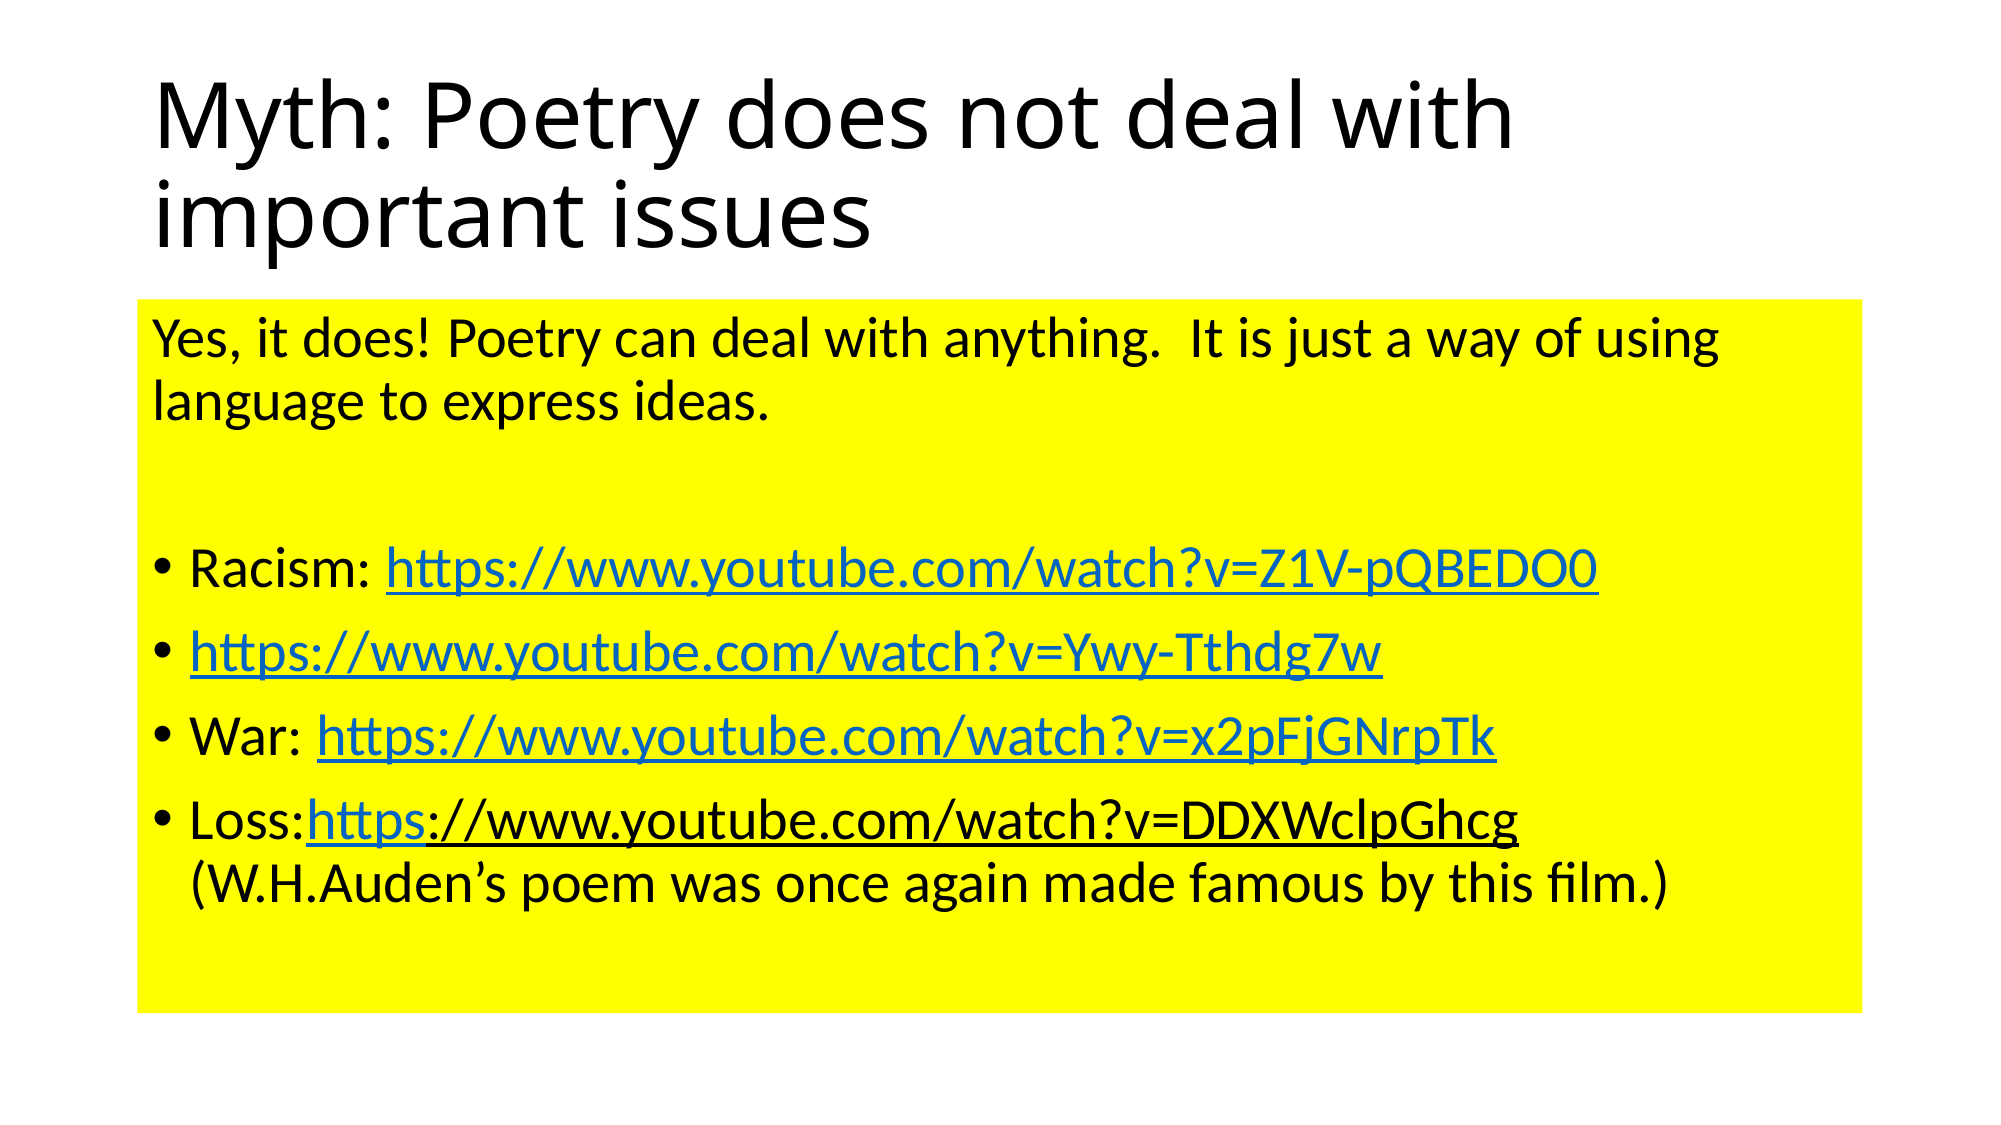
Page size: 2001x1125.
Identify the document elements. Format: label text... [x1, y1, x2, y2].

title Myth: Poetry does not deal with important issues [137, 59, 1863, 278]
list Yes, it does! Poetry can deal with anything. It is just a way of using language to express ideas. Racism: https://www.youtube.com/watch?v=Z1V-pQBEDO0 https://www.youtube.com/watch?v=Ywy-Tthdg7w War: https://www.youtube.com/watch?v=x2pFjGNrpTk Loss:https://www.youtube.com/watch?v=DDXWclpGhcg (W.H.Auden’s poem was once again made famous by this film.) [137, 299, 1863, 1014]
